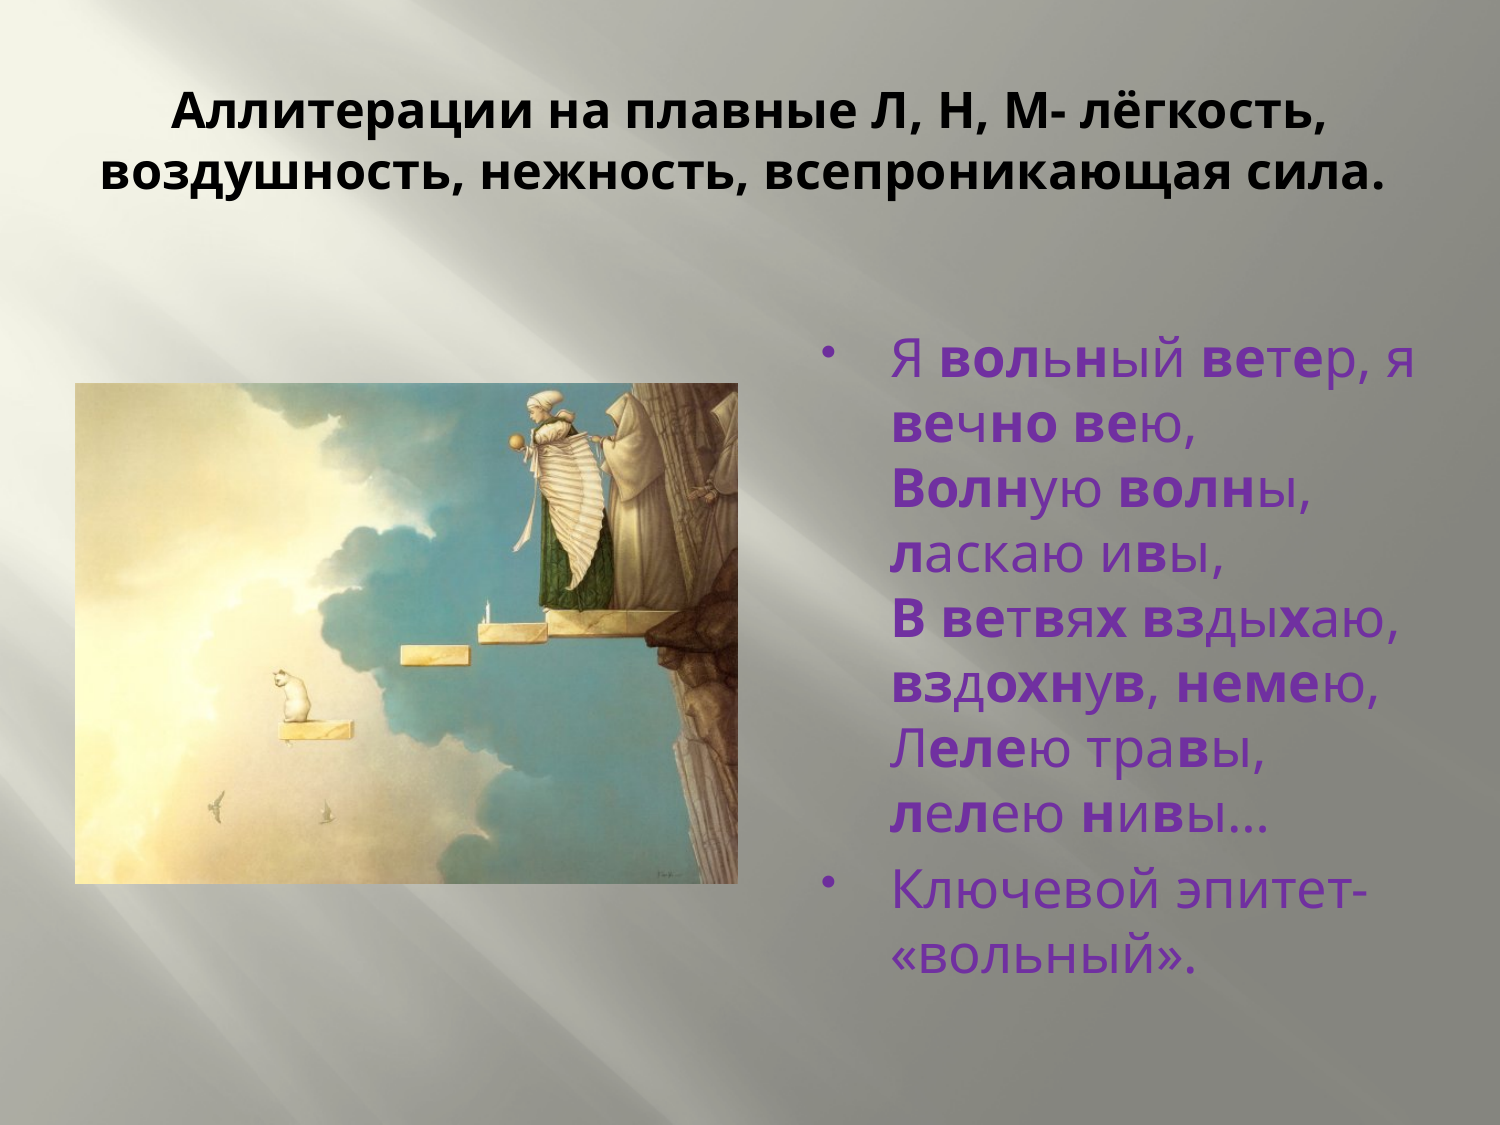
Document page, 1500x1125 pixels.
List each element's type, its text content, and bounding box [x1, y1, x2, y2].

title Аллитерации на плавные Л, Н, М- лёгкость, воздушность, нежность, всепроникающая сила. [75, 45, 1425, 233]
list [74, 383, 738, 884]
list Я вольный ветер, я вечно вею, Волную волны, ласкаю ивы, В ветвях вздыхаю, вздохнув, немею, Лелею травы, лелею нивы… Ключевой эпитет- «вольный». [785, 316, 1448, 1059]
